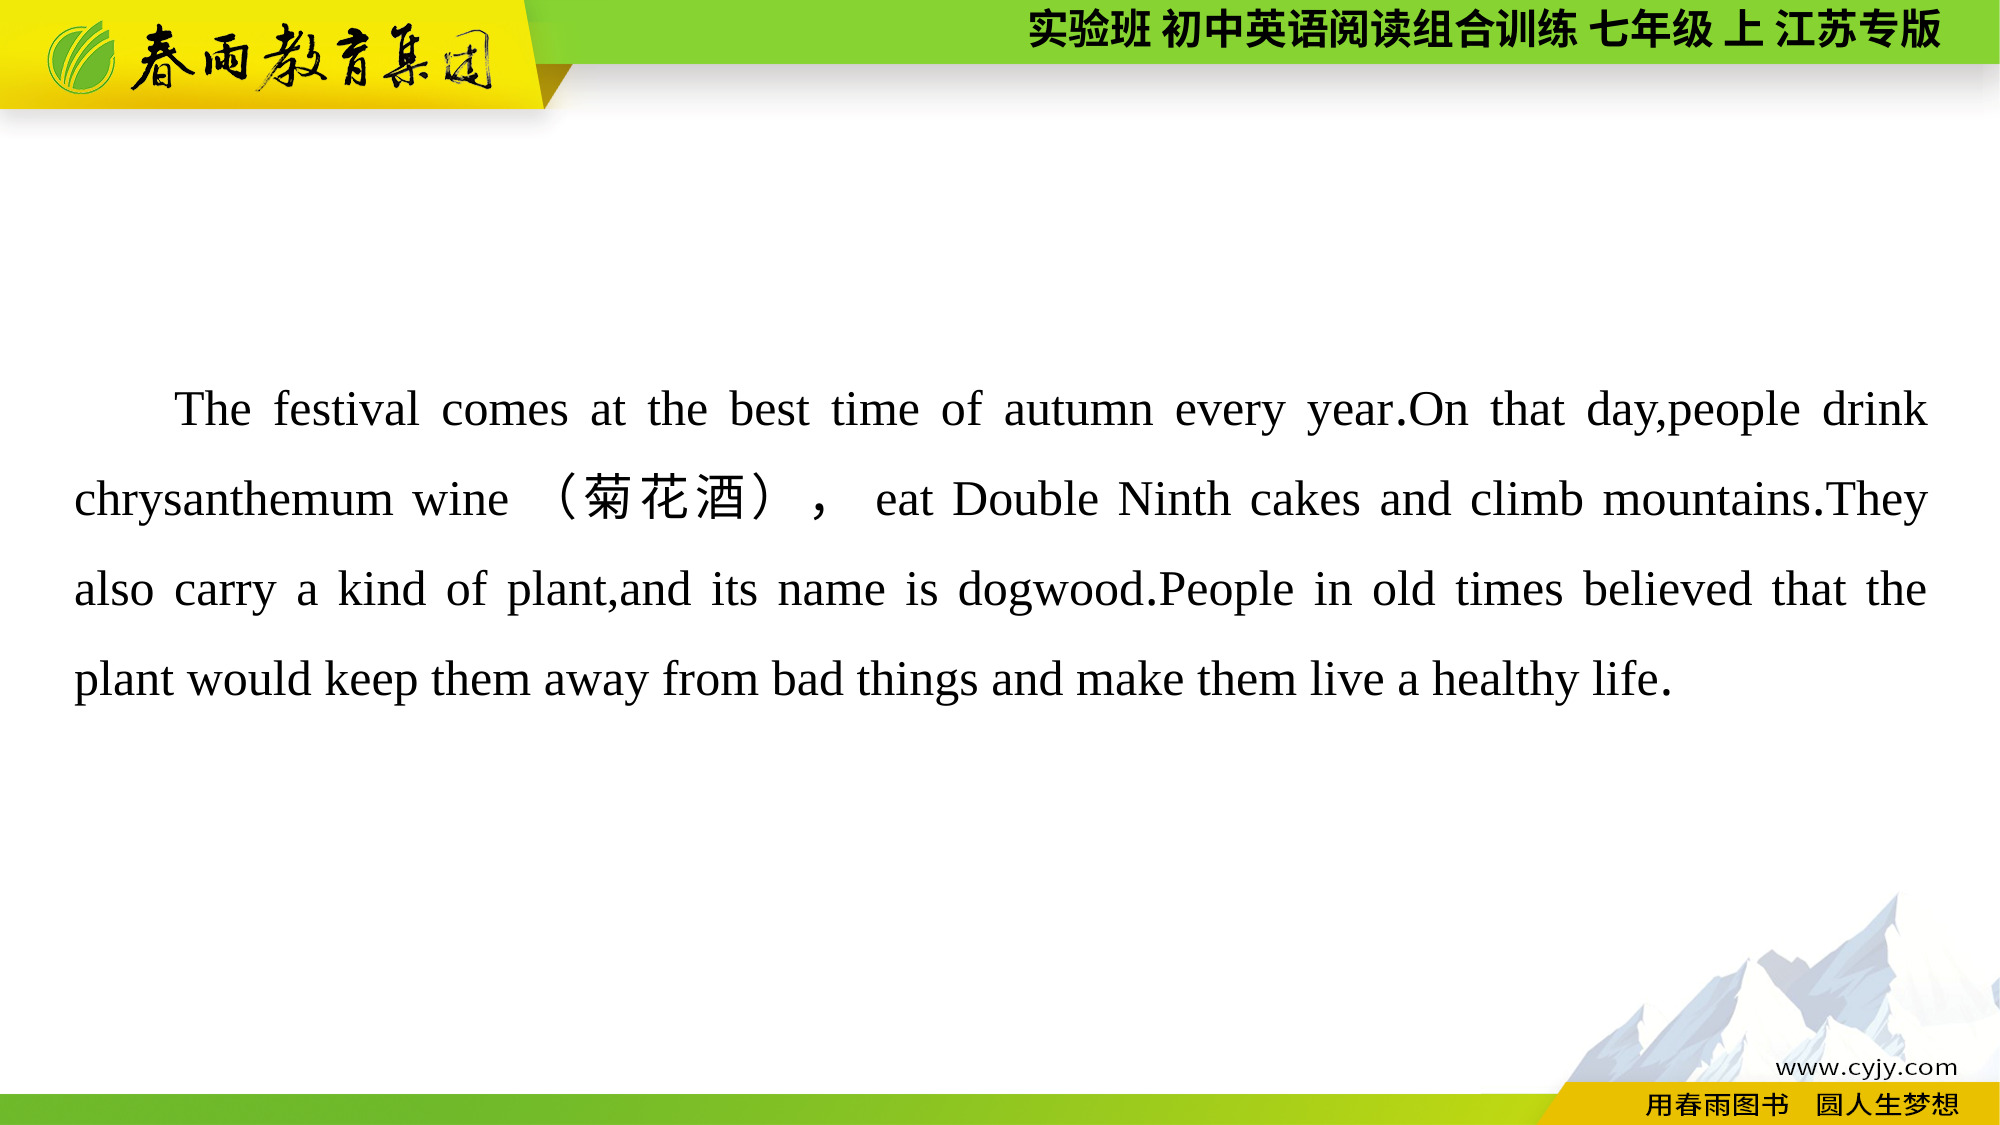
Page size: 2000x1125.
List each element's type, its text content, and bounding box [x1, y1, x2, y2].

list The festival comes at the best time of autumn every year.On that day,people drink chrysanthemum wine（菊花酒），eat Double Ninth cakes and climb mountains.They also carry a kind of plant,and its name is dogwood.People in old times believed that the plant would keep them away from bad things and make them live a healthy life. [59, 338, 1944, 706]
picture [0, 0, 2000, 1125]
